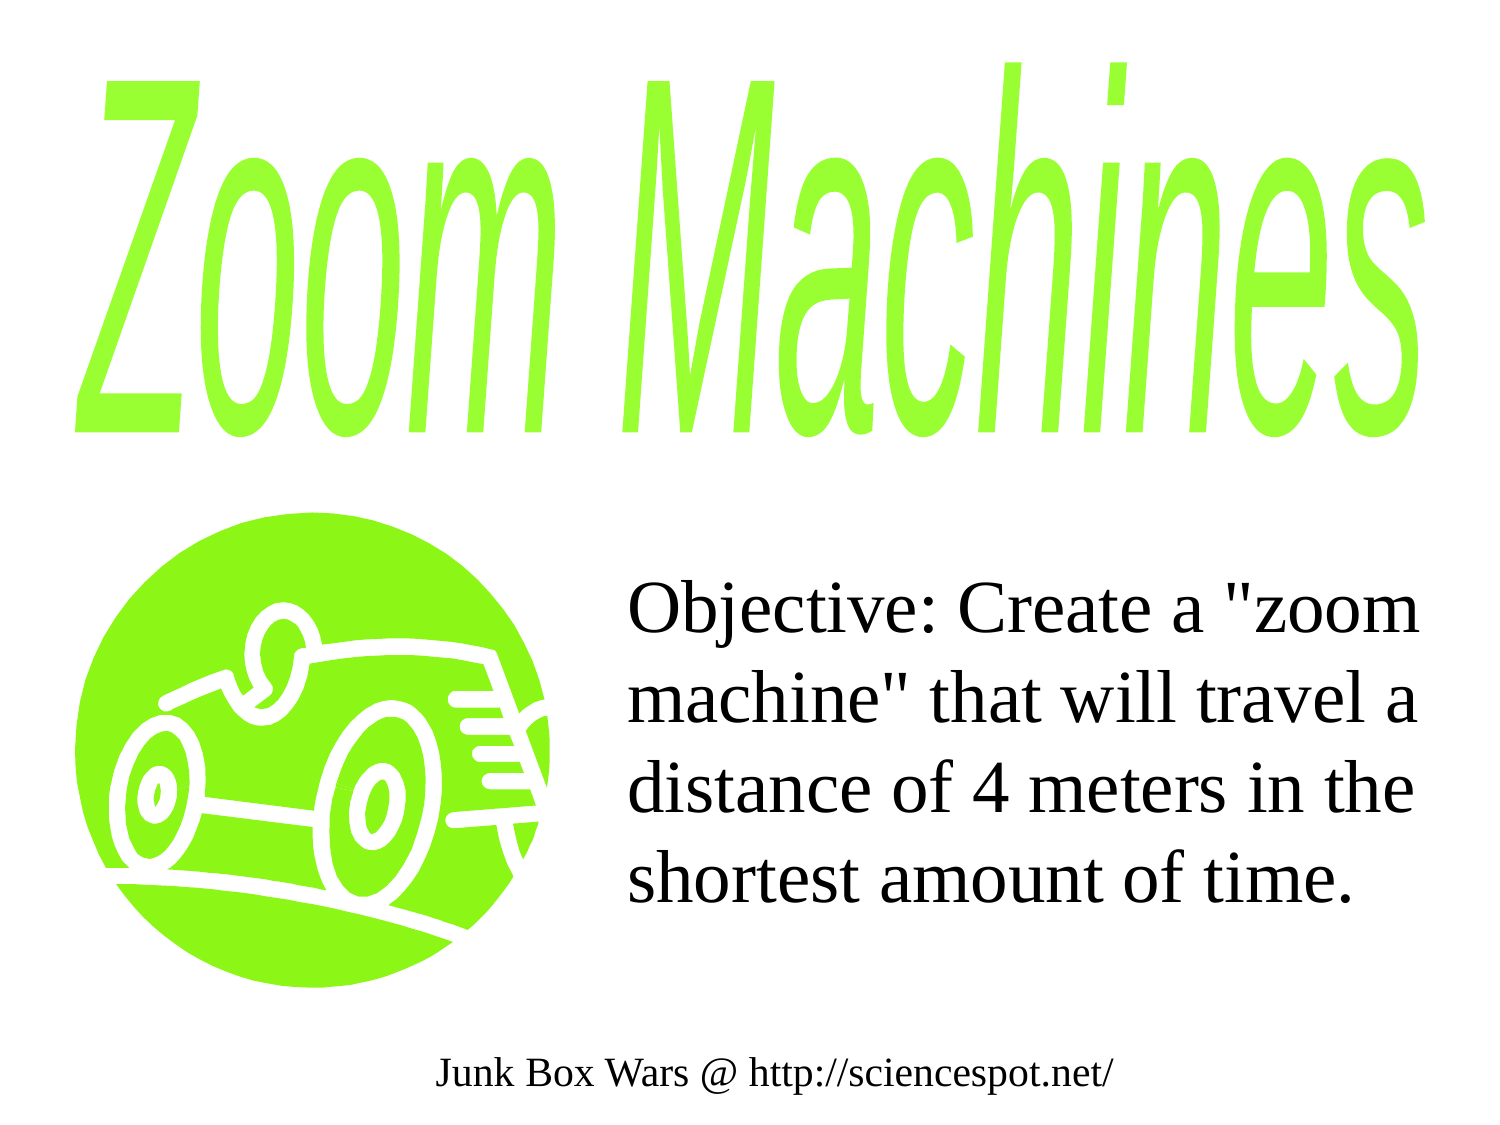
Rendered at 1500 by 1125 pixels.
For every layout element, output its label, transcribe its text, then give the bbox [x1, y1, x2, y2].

text_box Objective: Create a "zoom machine" that will travel a distance of 4 meters in the shortest amount of time. [612, 549, 1463, 925]
subtitle Junk Box Wars @ http://sciencespot.net/ [174, 1037, 1376, 1113]
picture [74, 512, 550, 988]
